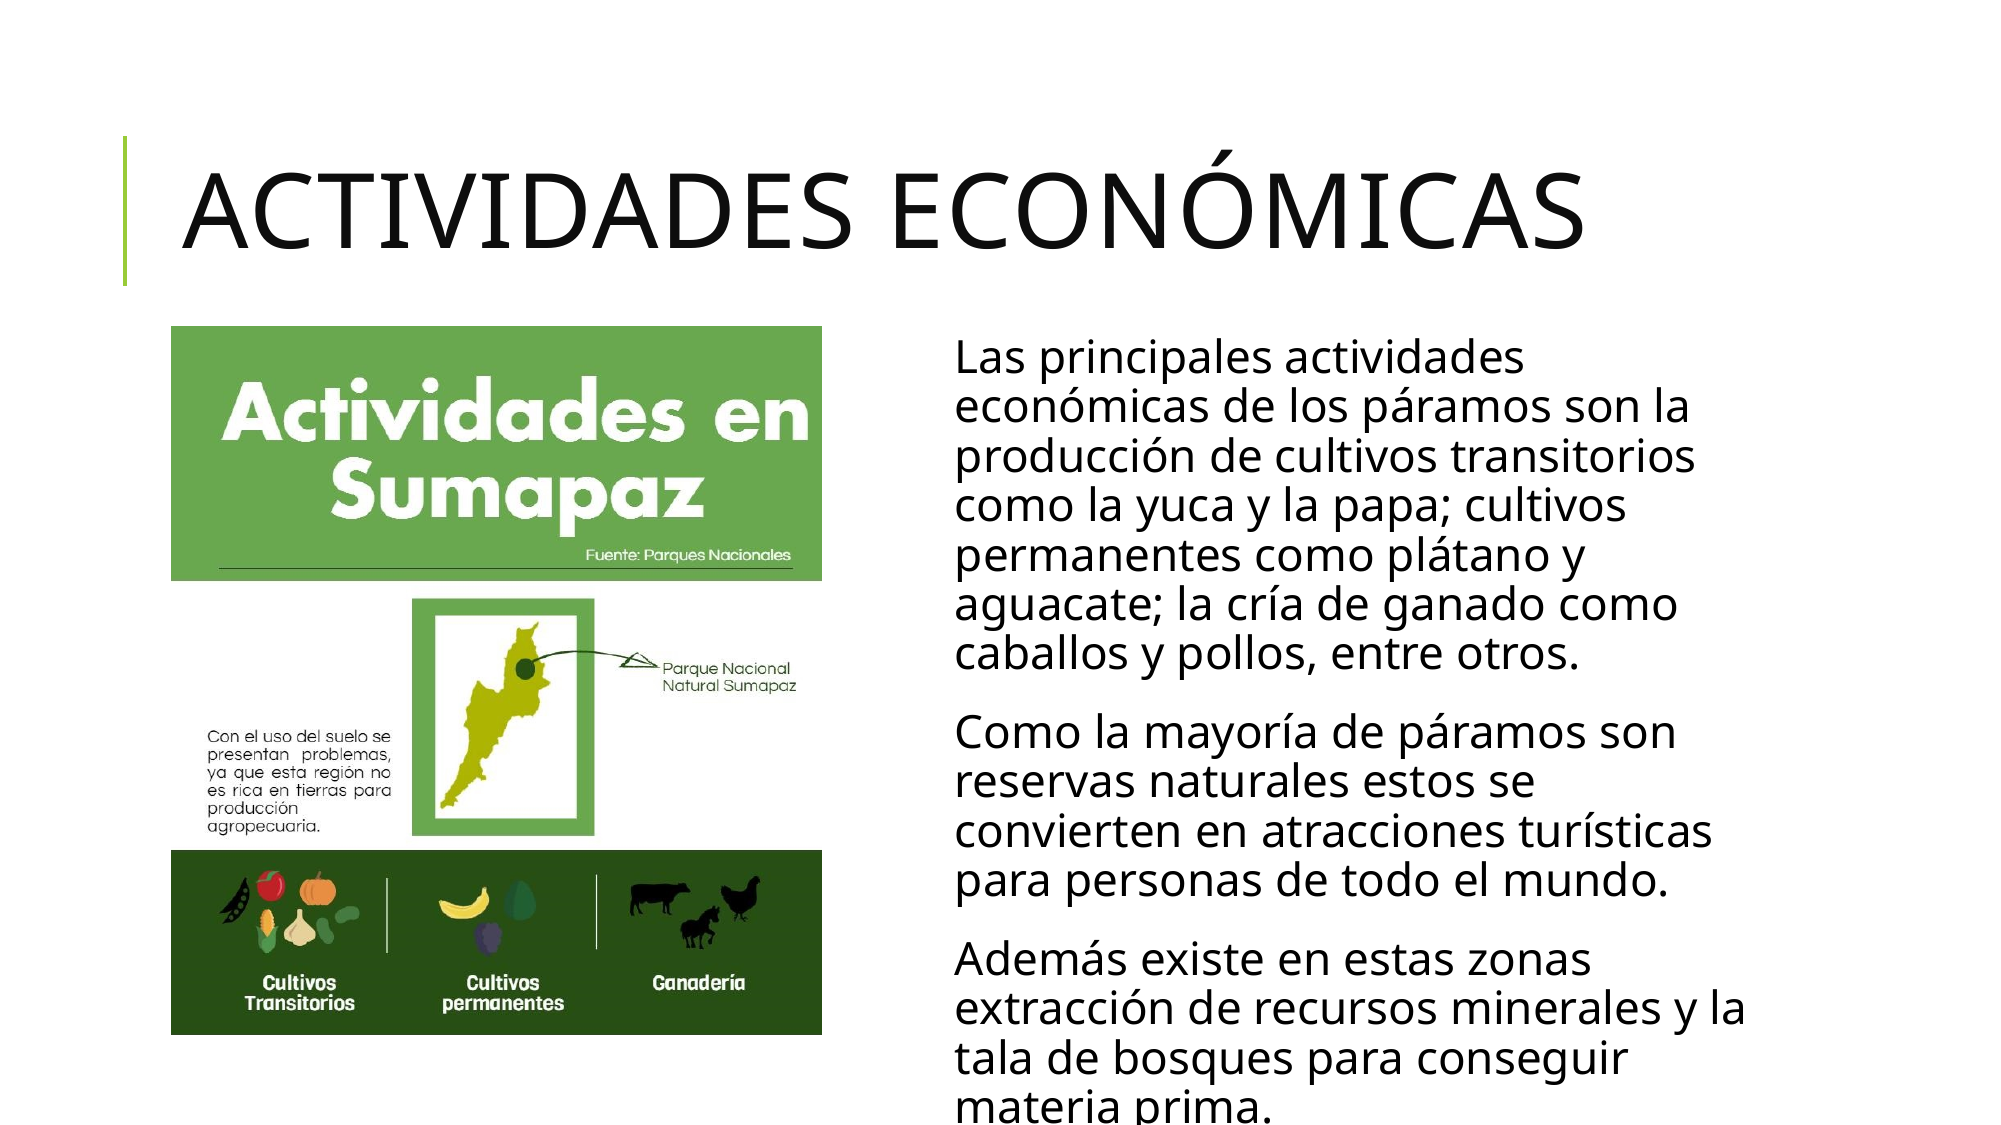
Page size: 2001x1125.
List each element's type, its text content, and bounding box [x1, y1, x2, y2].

list Las principales actividades económicas de los páramos son la producción de cultivos transitorios como la yuca y la papa; cultivos permanentes como plátano y aguacate; la cría de ganado como caballos y pollos, entre otros. Como la mayoría de páramos son reservas naturales estos se convierten en atracciones turísticas para personas de todo el mundo. Además existe en estas zonas extracción de recursos minerales y la tala de bosques para conseguir materia prima. [932, 326, 1763, 1035]
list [171, 325, 822, 1036]
title Actividades económicas [168, 96, 1763, 342]
